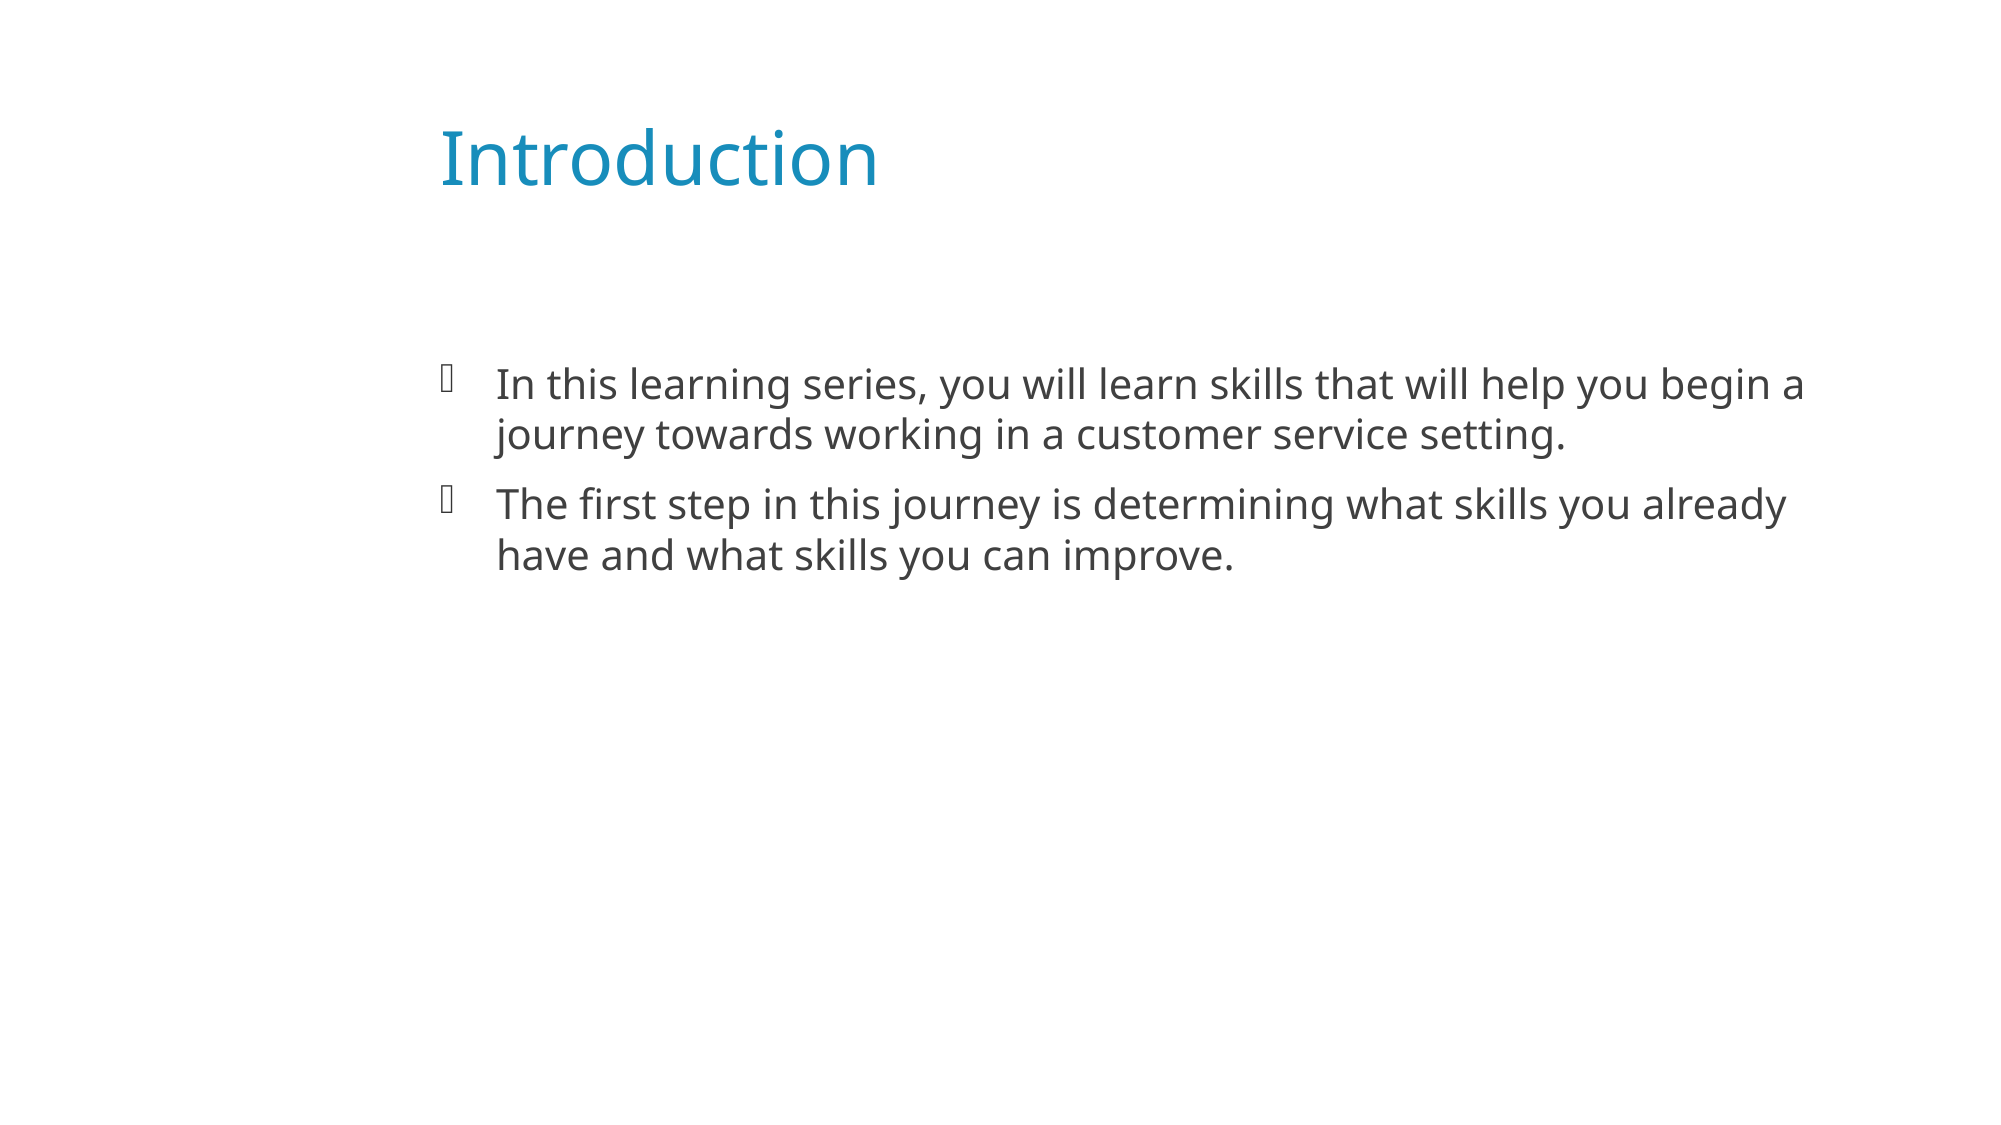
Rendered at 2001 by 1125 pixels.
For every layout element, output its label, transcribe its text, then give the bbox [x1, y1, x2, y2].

title Introduction [425, 102, 1888, 313]
list In this learning series, you will learn skills that will help you begin a journey towards working in a customer service setting. The first step in this journey is determining what skills you already have and what skills you can improve. [424, 350, 1888, 970]
